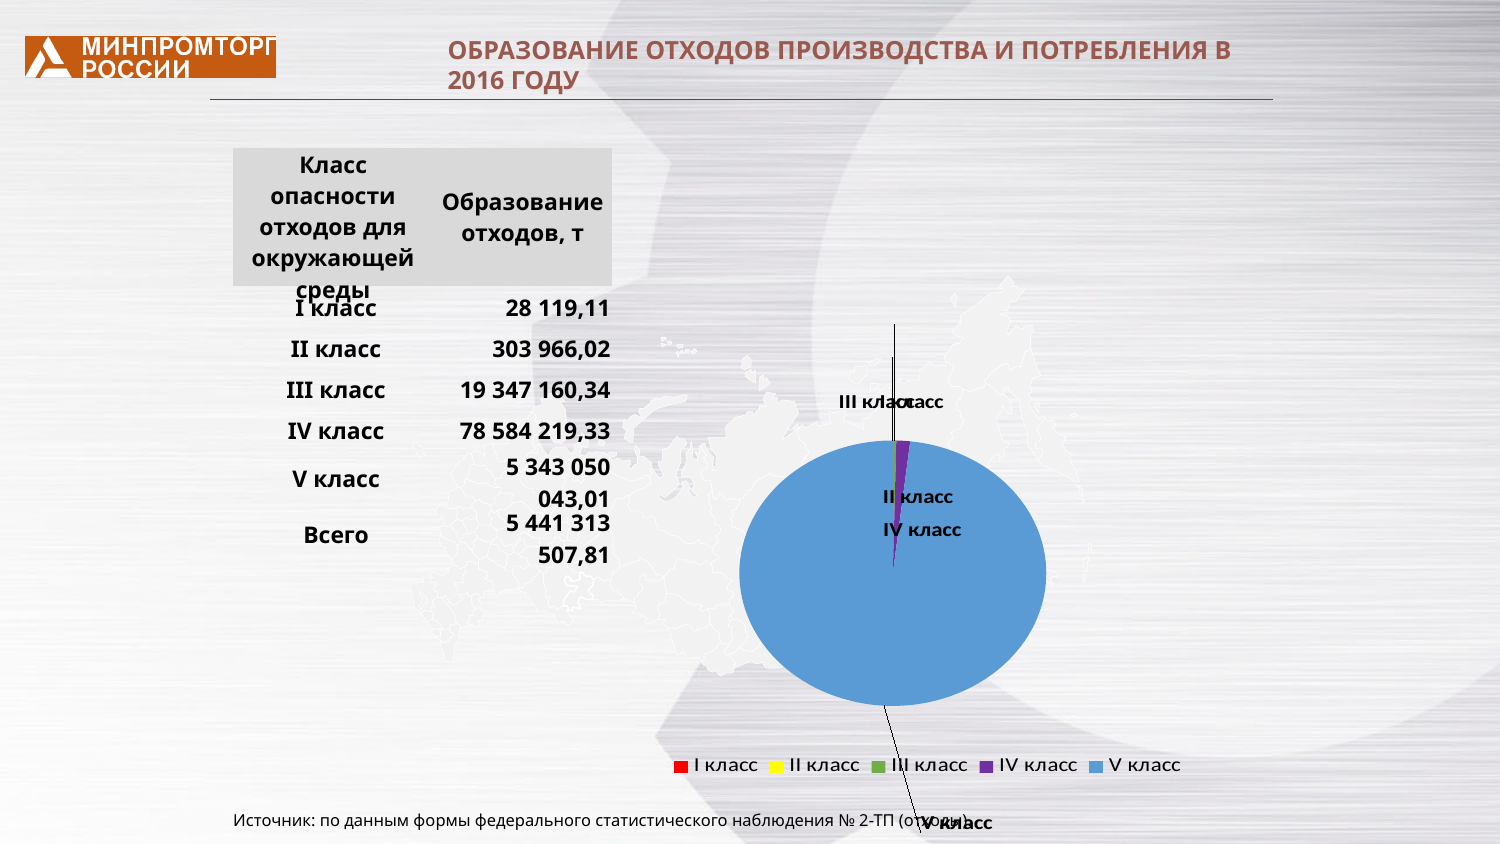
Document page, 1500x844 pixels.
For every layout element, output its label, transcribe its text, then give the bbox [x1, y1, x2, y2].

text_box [410, 275, 1093, 677]
table_cell Всего [233, 506, 405, 562]
text_box Источник: по данным формы федерального статистического наблюдения № 2-ТП (отходы). [218, 802, 544, 837]
table_cell V класс [233, 450, 405, 506]
chart [548, 324, 1307, 836]
table_cell IV класс [233, 409, 405, 450]
picture [0, 0, 1500, 844]
table_header Класс опасности отходов для окружающей среды [233, 148, 434, 286]
table_header Образование отходов, т [434, 148, 612, 274]
table_cell III класс [233, 368, 405, 409]
text_box Образование отходов производства и потребления в 2016 году [447, 26, 1240, 98]
table_cell II класс [233, 327, 405, 368]
table_cell I класс [233, 286, 405, 327]
